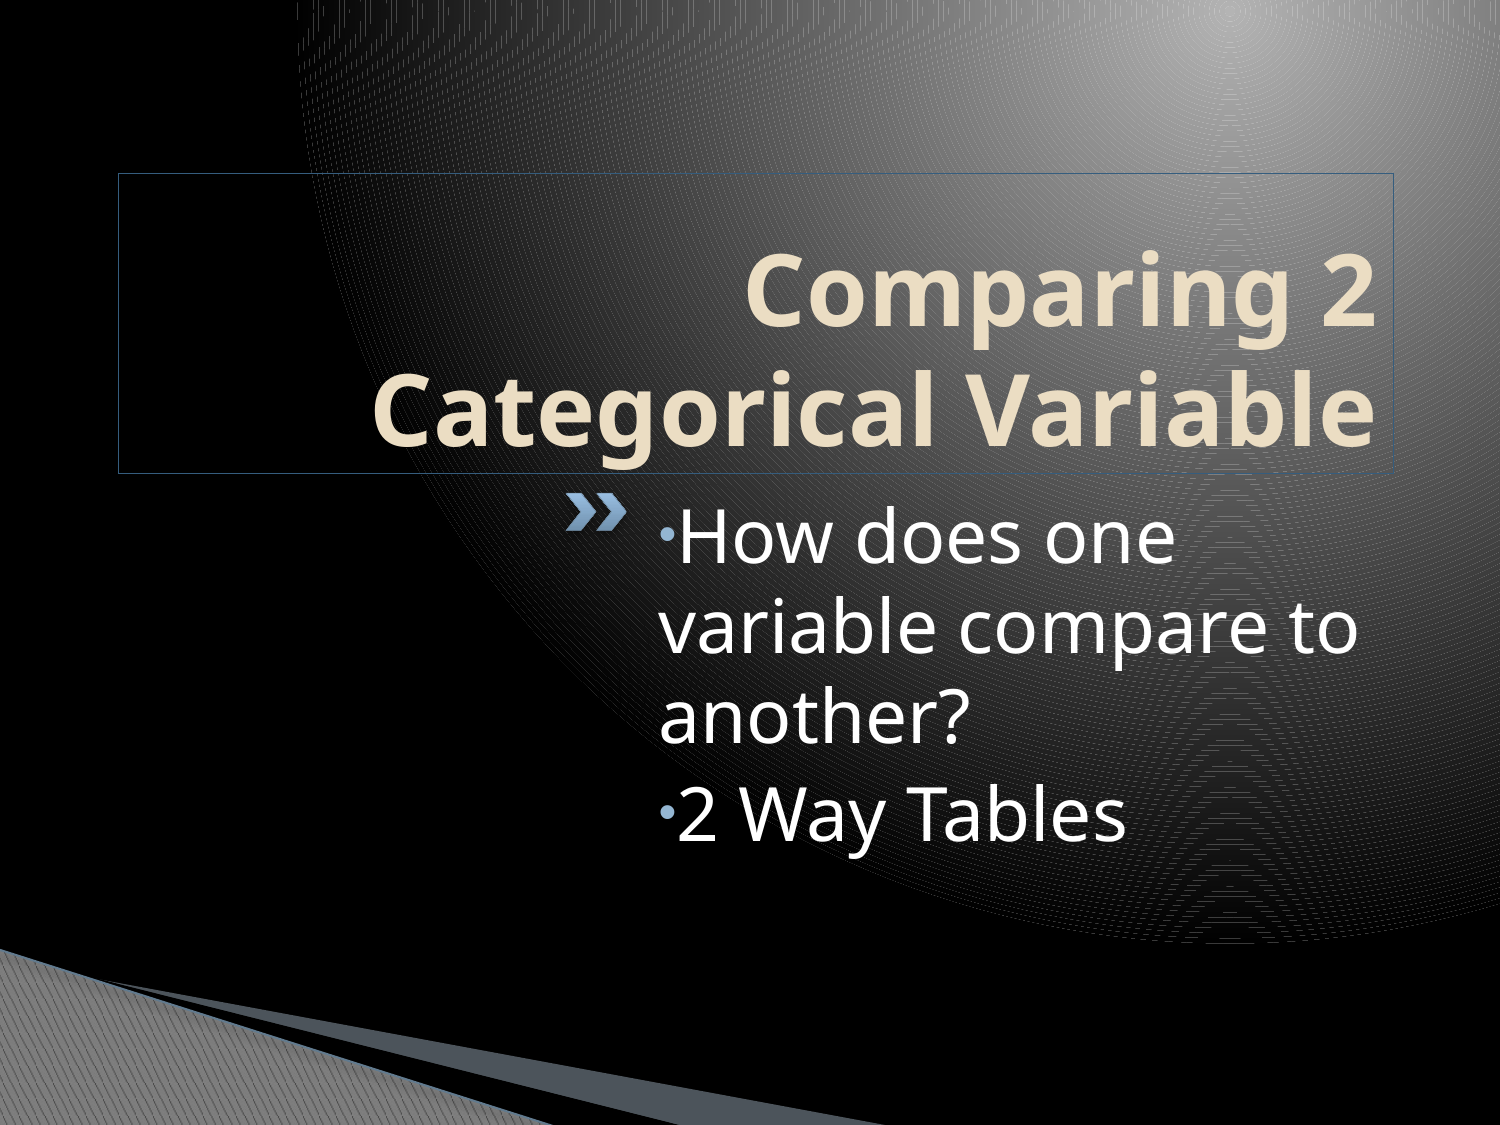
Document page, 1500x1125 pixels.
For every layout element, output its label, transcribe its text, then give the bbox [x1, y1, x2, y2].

title Comparing 2 Categorical Variable [118, 173, 1394, 474]
picture [0, 952, 543, 1125]
list How does one variable compare to another? 2 Way Tables [643, 480, 1394, 720]
